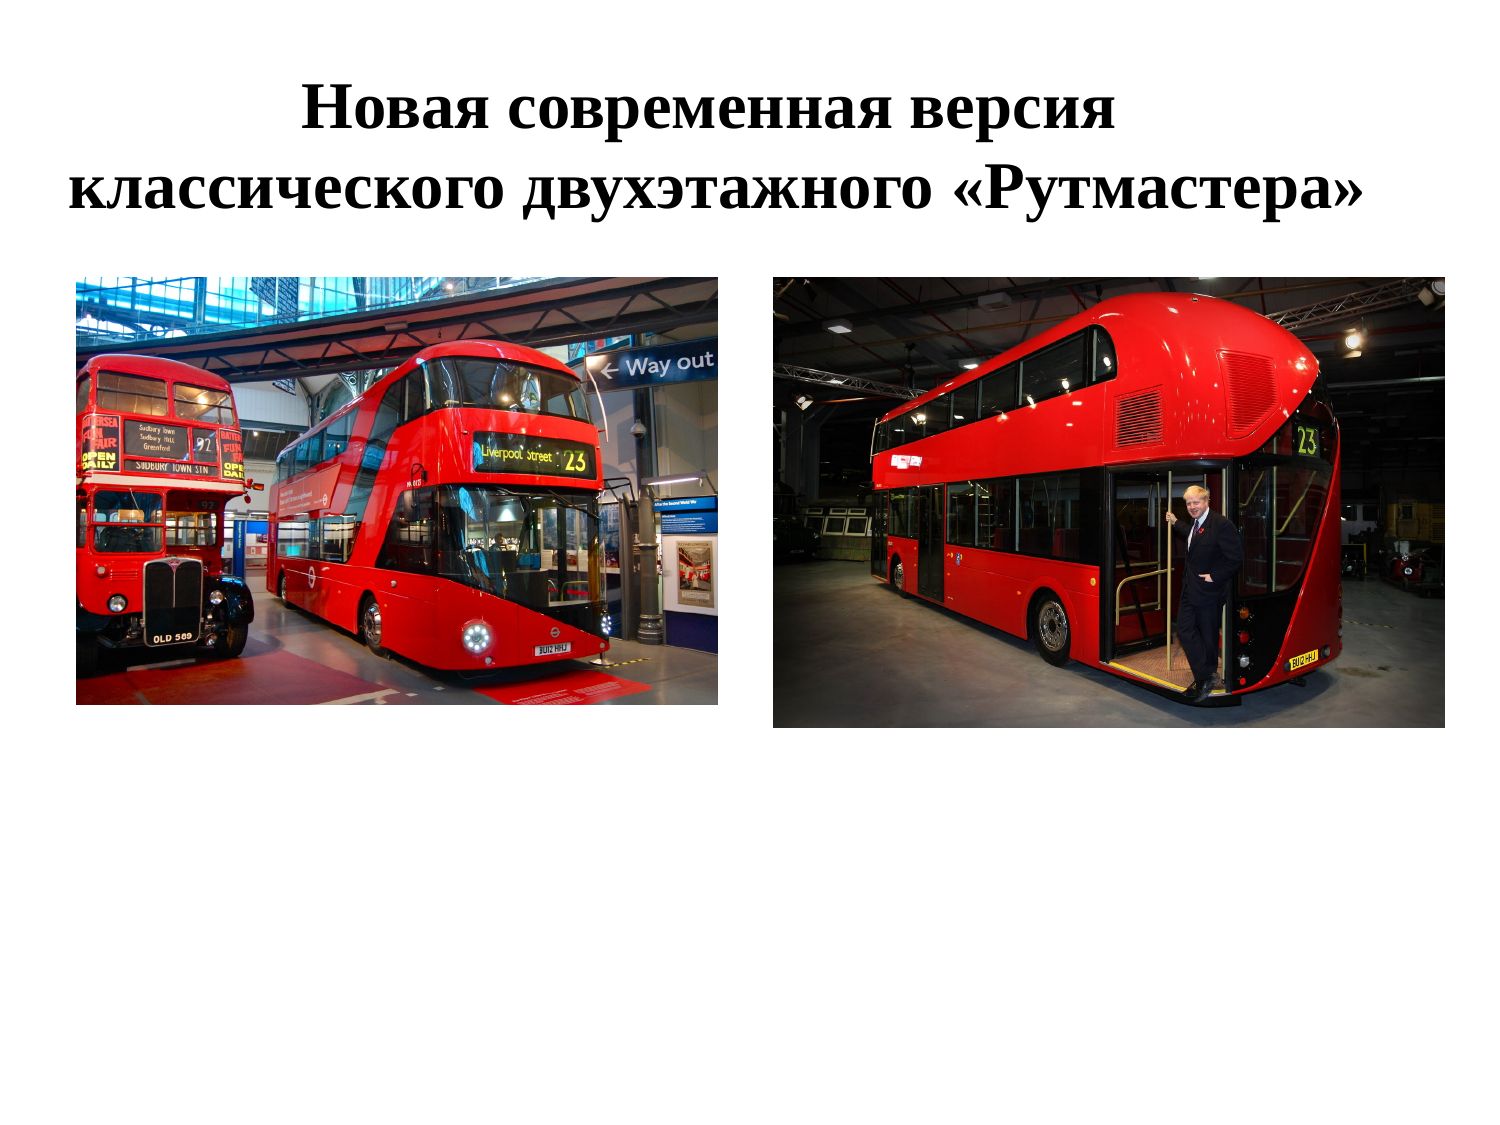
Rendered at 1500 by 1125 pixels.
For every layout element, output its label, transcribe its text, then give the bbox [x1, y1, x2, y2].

picture [773, 277, 1445, 729]
picture [75, 277, 719, 705]
text_box Новая современная версия классического двухэтажного «Рутмастера» [53, 54, 1383, 230]
